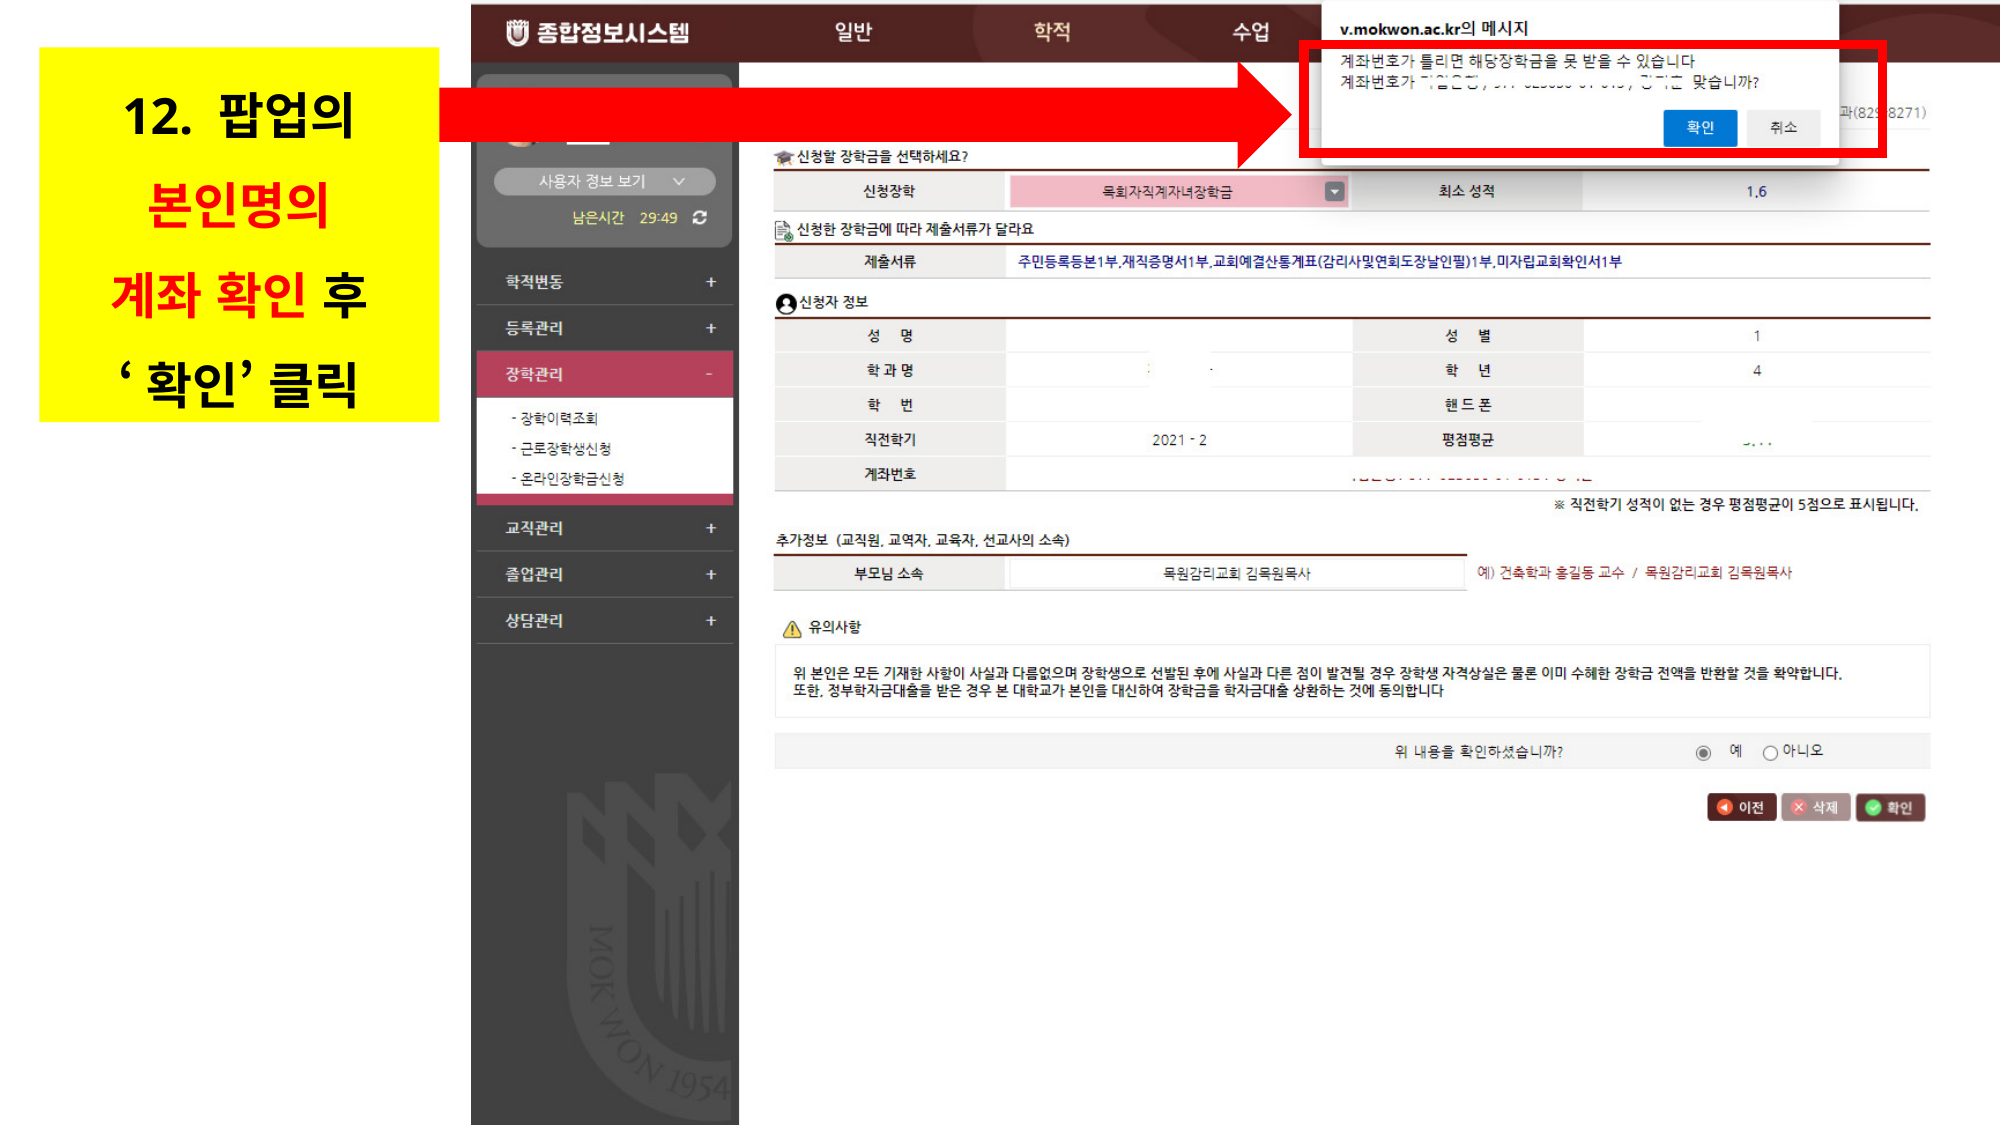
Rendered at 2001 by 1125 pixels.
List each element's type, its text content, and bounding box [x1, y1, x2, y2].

picture [471, 0, 2000, 1125]
text_box 12. 팝업의 본인명의 계좌 확인 후 ‘확인’ 클릭 [39, 47, 440, 423]
text_box [438, 86, 471, 143]
